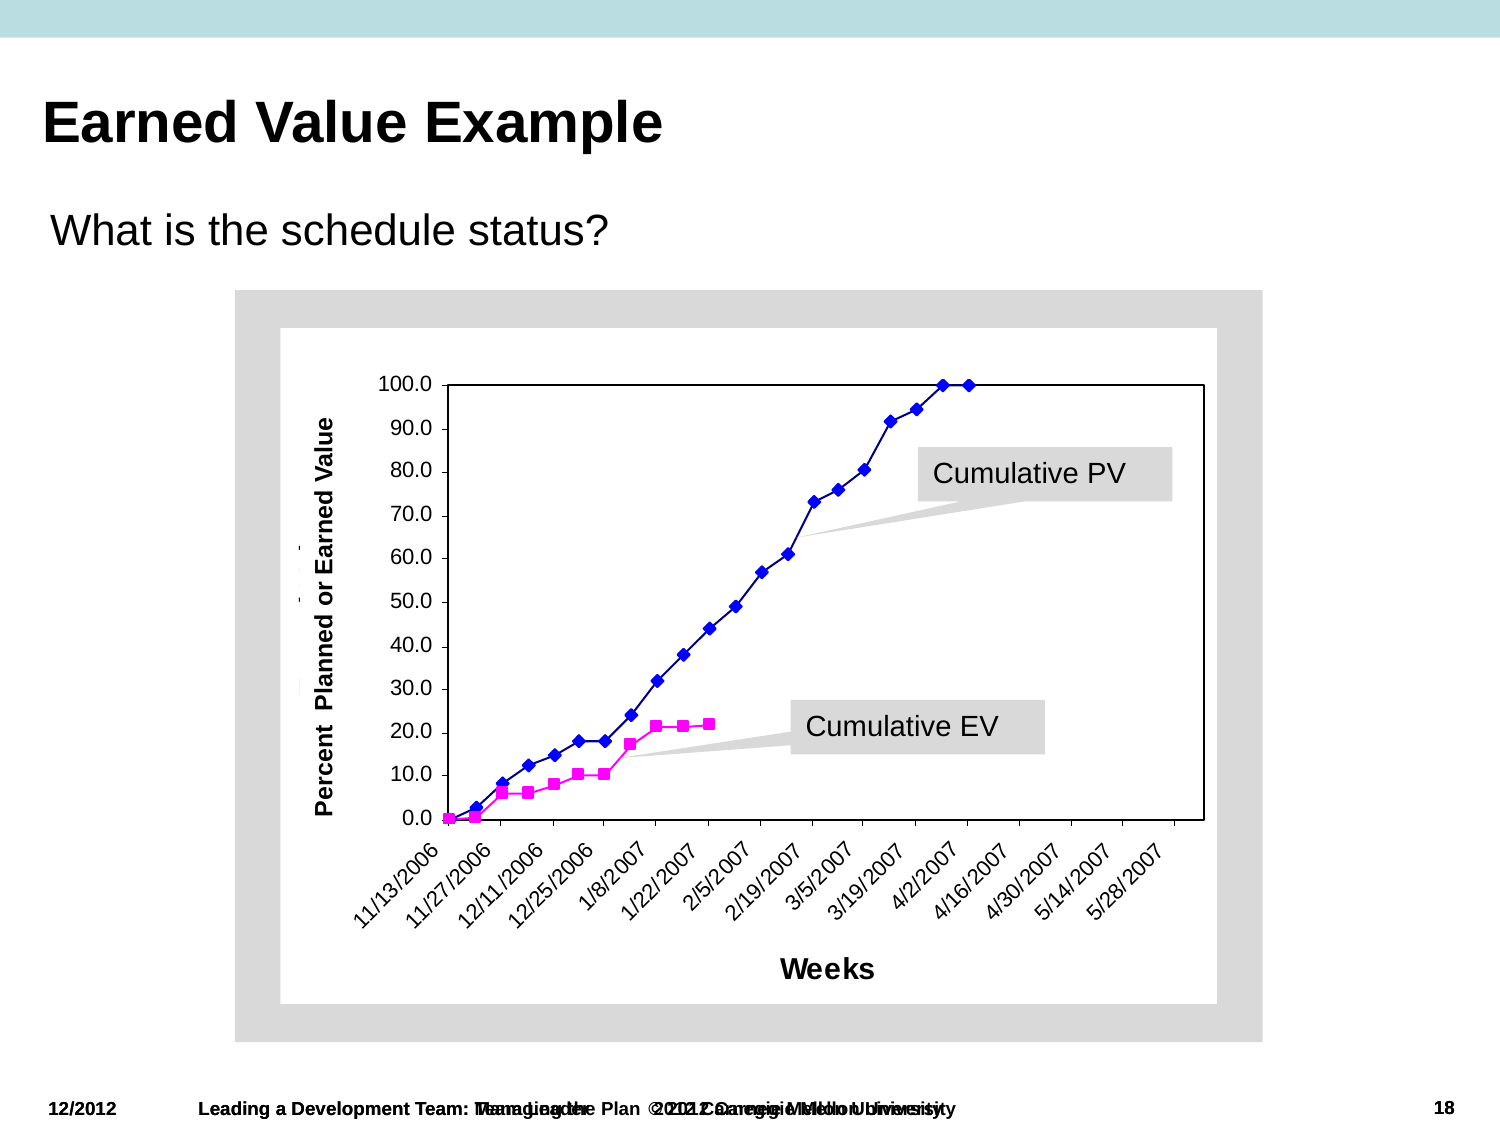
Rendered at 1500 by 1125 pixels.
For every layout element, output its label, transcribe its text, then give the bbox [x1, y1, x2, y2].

list What is the schedule status? [50, 202, 1437, 345]
title Earned Value Example [42, 97, 1438, 154]
text_box [234, 345, 1263, 1043]
picture [280, 328, 1218, 1004]
